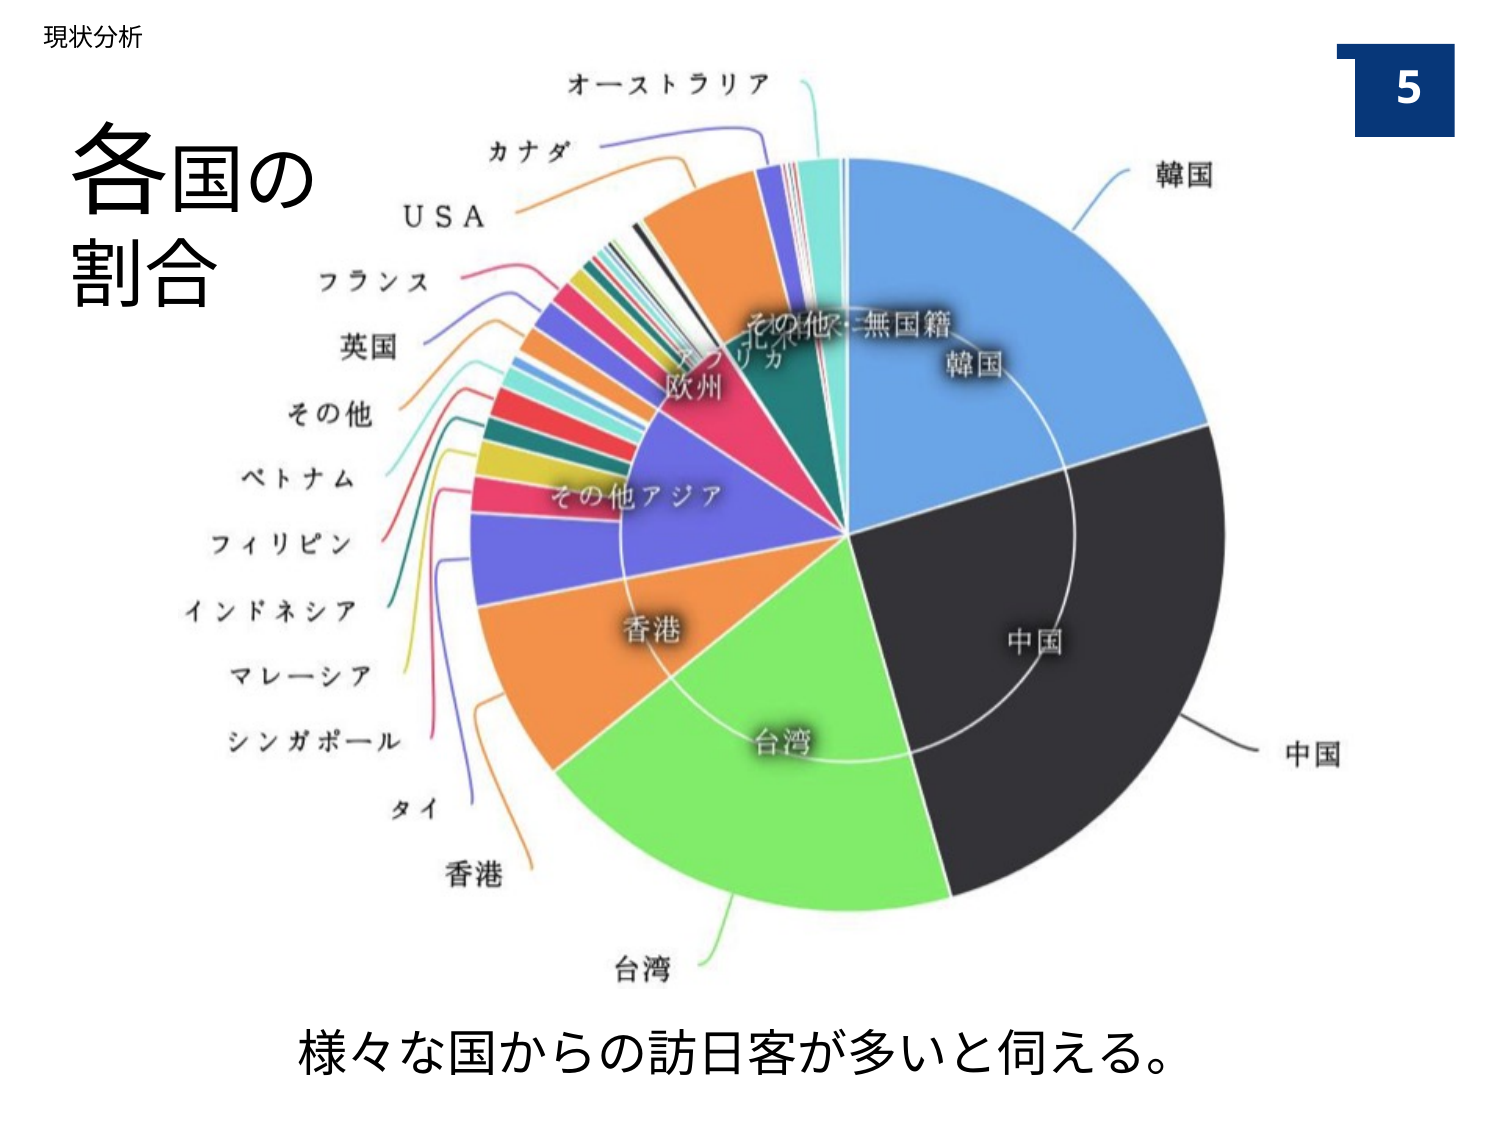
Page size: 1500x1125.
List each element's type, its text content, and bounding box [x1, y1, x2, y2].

text_box 様々な国からの訪日客が多いと伺える。 [282, 1014, 1388, 1089]
slide_number 5 [1355, 59, 1438, 120]
text_box 現状分析 [28, 13, 311, 59]
text_box 各国の割合 [54, 98, 178, 324]
picture [178, 58, 1355, 990]
